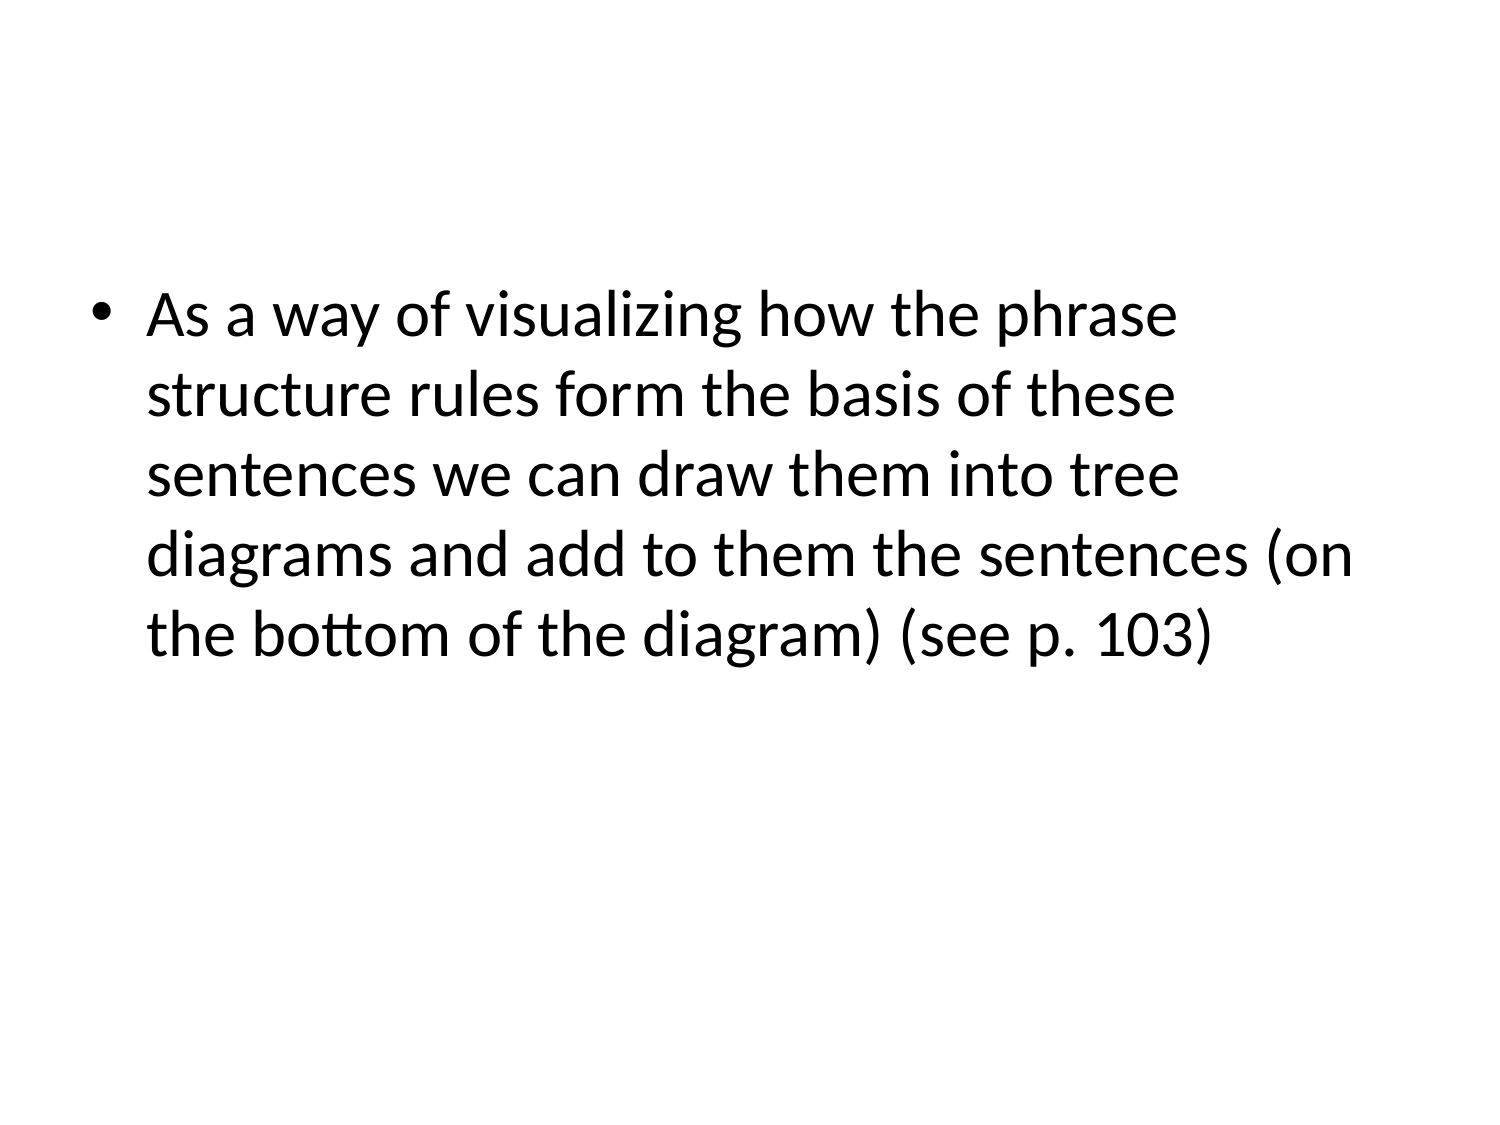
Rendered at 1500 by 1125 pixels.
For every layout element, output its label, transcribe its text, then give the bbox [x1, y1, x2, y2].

list As a way of visualizing how the phrase structure rules form the basis of these sentences we can draw them into tree diagrams and add to them the sentences (on the bottom of the diagram) (see p. 103) [75, 262, 1425, 1005]
